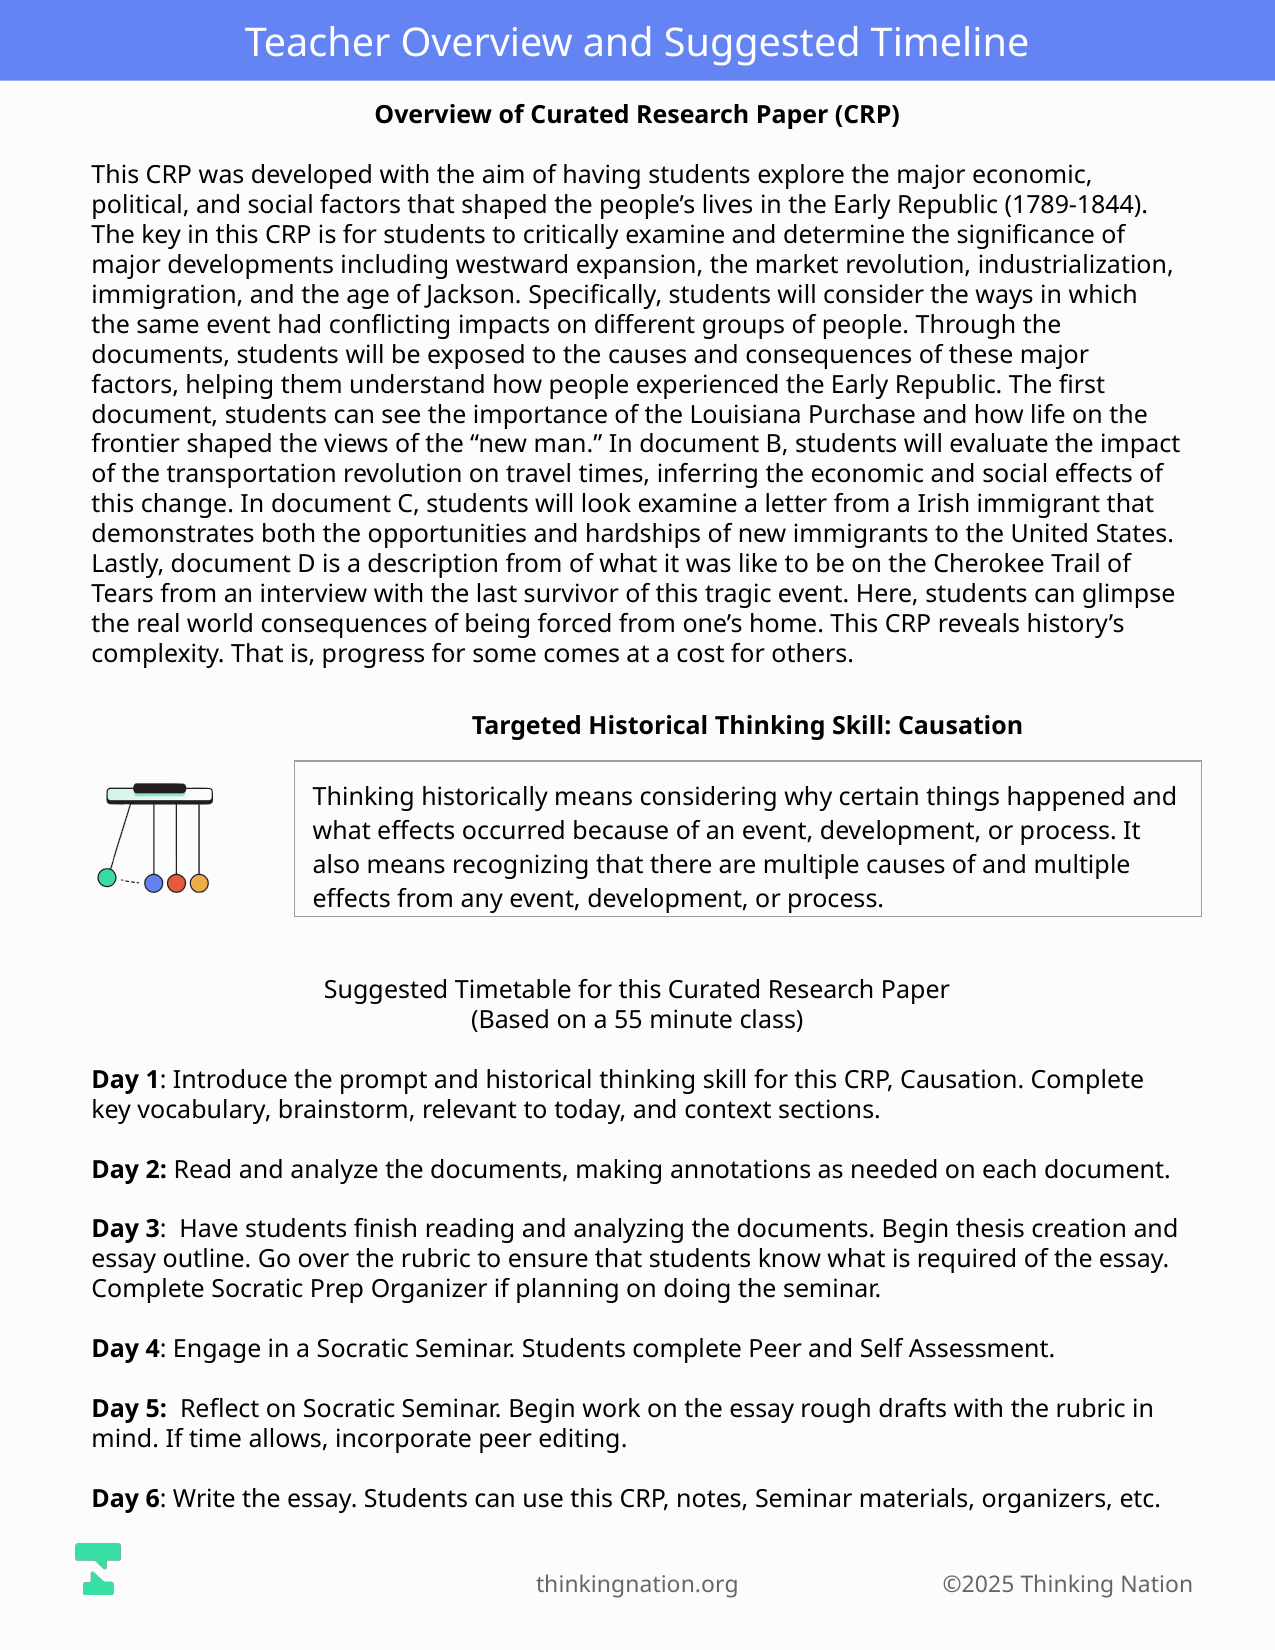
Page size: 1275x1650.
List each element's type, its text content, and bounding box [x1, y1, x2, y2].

text_box Targeted Historical Thinking Skill: Causation [294, 695, 1202, 755]
text_box thinkingnation.org [486, 1553, 789, 1605]
table_header Thinking historically means considering why certain things happened and what effects occurred because of an event, development, or process. It also means recognizing that there are multiple causes of and multiple effects from any event, development, or process. [295, 762, 1201, 916]
text_box Overview of Curated Research Paper (CRP) This CRP was developed with the aim of having students explore the major economic, political, and social factors that shaped the people’s lives in the Early Republic (1789-1844). The key in this CRP is for students to critically examine and determine the significance of major developments including westward expansion, the market revolution, industrialization, immigration, and the age of Jackson. Specifically, students will consider the ways in which the same event had conflicting impacts on different groups of people. Through the documents, students will be exposed to the causes and consequences of these major factors, helping them understand how people experienced the Early Republic. The first document, students can see the importance of the Louisiana Purchase and how life on the frontier shaped the views of the “new man.” In document B, students will evaluate the impact of the transportation revolution on travel times, inferring the economic and social effects of this change. In document C, students will look examine a letter from a Irish immigrant that demonstrates both the opportunities and hardships of new immigrants to the United States. Lastly, document D is a description from of what it was like to be on the Cherokee Trail of Tears from an interview with the last survivor of this tragic event. Here, students can glimpse the real world consequences of being forced from one’s home. This CRP reveals history’s complexity. That is, progress for some comes at a cost for others. [73, 80, 1202, 695]
picture [62, 1533, 134, 1605]
picture [73, 756, 238, 921]
text_box Teacher Overview and Suggested Timeline [0, 0, 1275, 81]
text_box ©2025 Thinking Nation [907, 1553, 1210, 1605]
text_box Suggested Timetable for this Curated Research Paper (Based on a 55 minute class) Day 1: Introduce the prompt and historical thinking skill for this CRP, Causation. Complete key vocabulary, brainstorm, relevant to today, and context sections. Day 2: Read and analyze the documents, making annotations as needed on each document. Day 3: Have students finish reading and analyzing the documents. Begin thesis creation and essay outline. Go over the rubric to ensure that students know what is required of the essay. Complete Socratic Prep Organizer if planning on doing the seminar. Day 4: Engage in a Socratic Seminar. Students complete Peer and Self Assessment. Day 5: Reflect on Socratic Seminar. Begin work on the essay rough drafts with the rubric in mind. If time allows, incorporate peer editing. Day 6: Write the essay. Students can use this CRP, notes, Seminar materials, organizers, etc. [73, 955, 1202, 1471]
